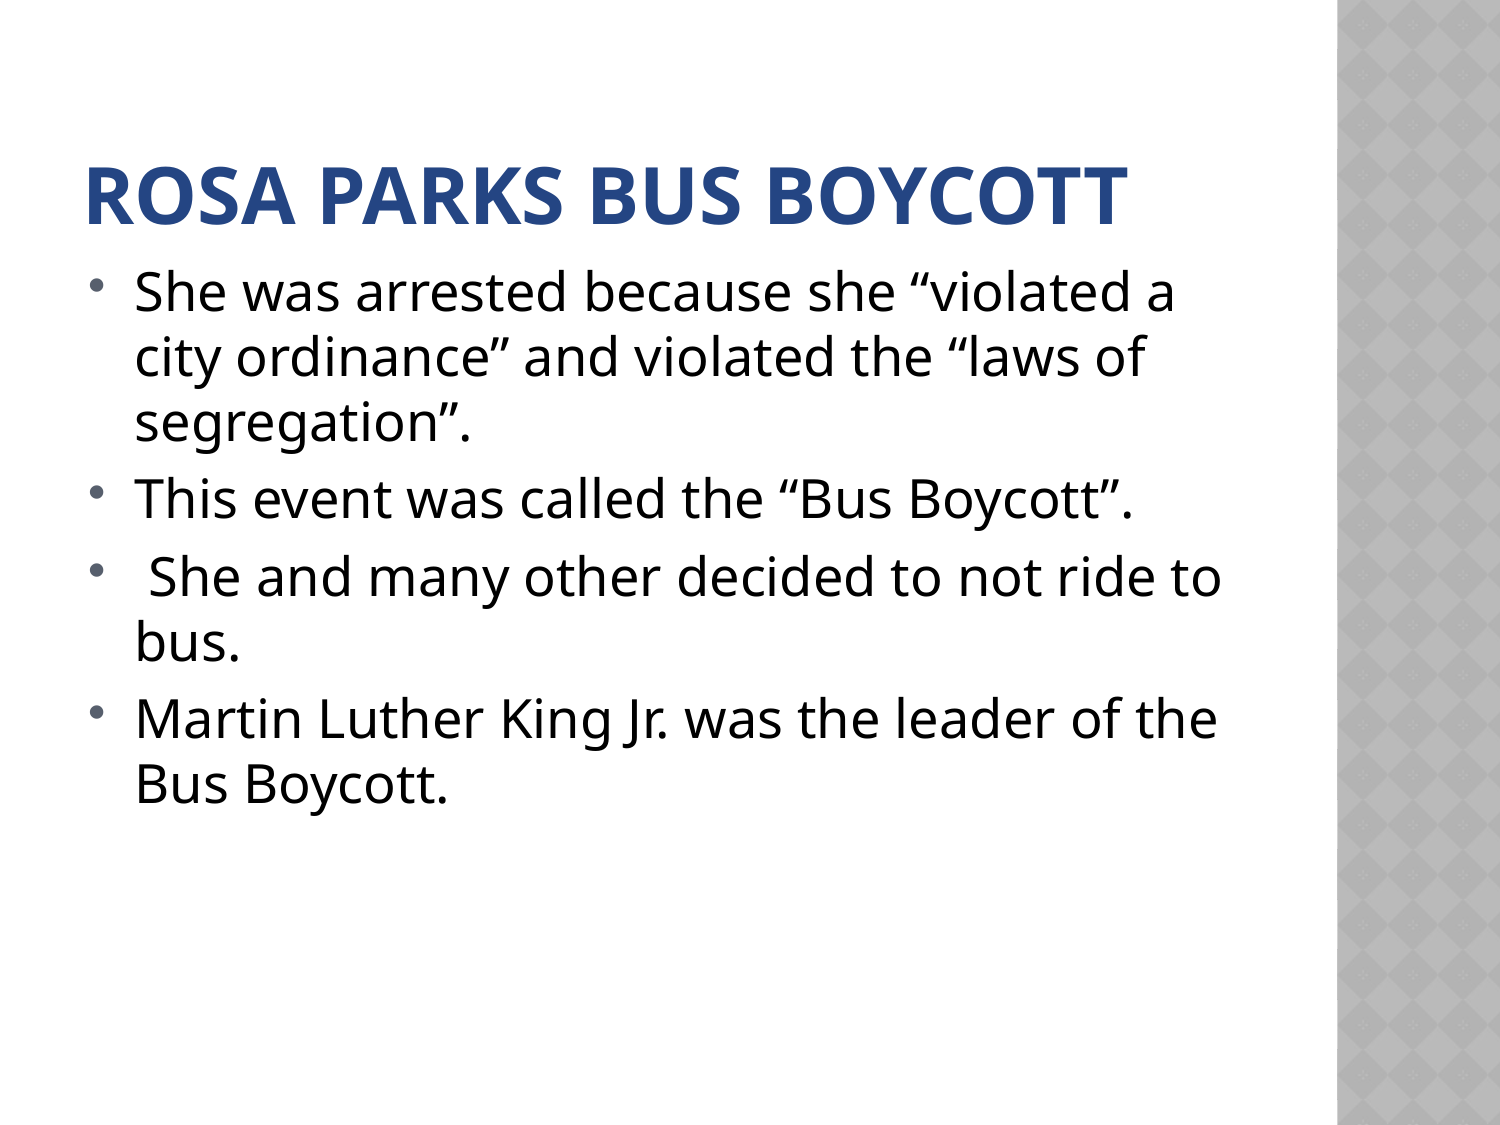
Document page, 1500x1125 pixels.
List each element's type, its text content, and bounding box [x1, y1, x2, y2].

list She was arrested because she “violated a city ordinance” and violated the “laws of segregation”. This event was called the “Bus Boycott”. She and many other decided to not ride to bus. Martin Luther King Jr. was the leader of the Bus Boycott. [74, 249, 1263, 1046]
title Rosa parks bus boycott [75, 52, 1263, 240]
